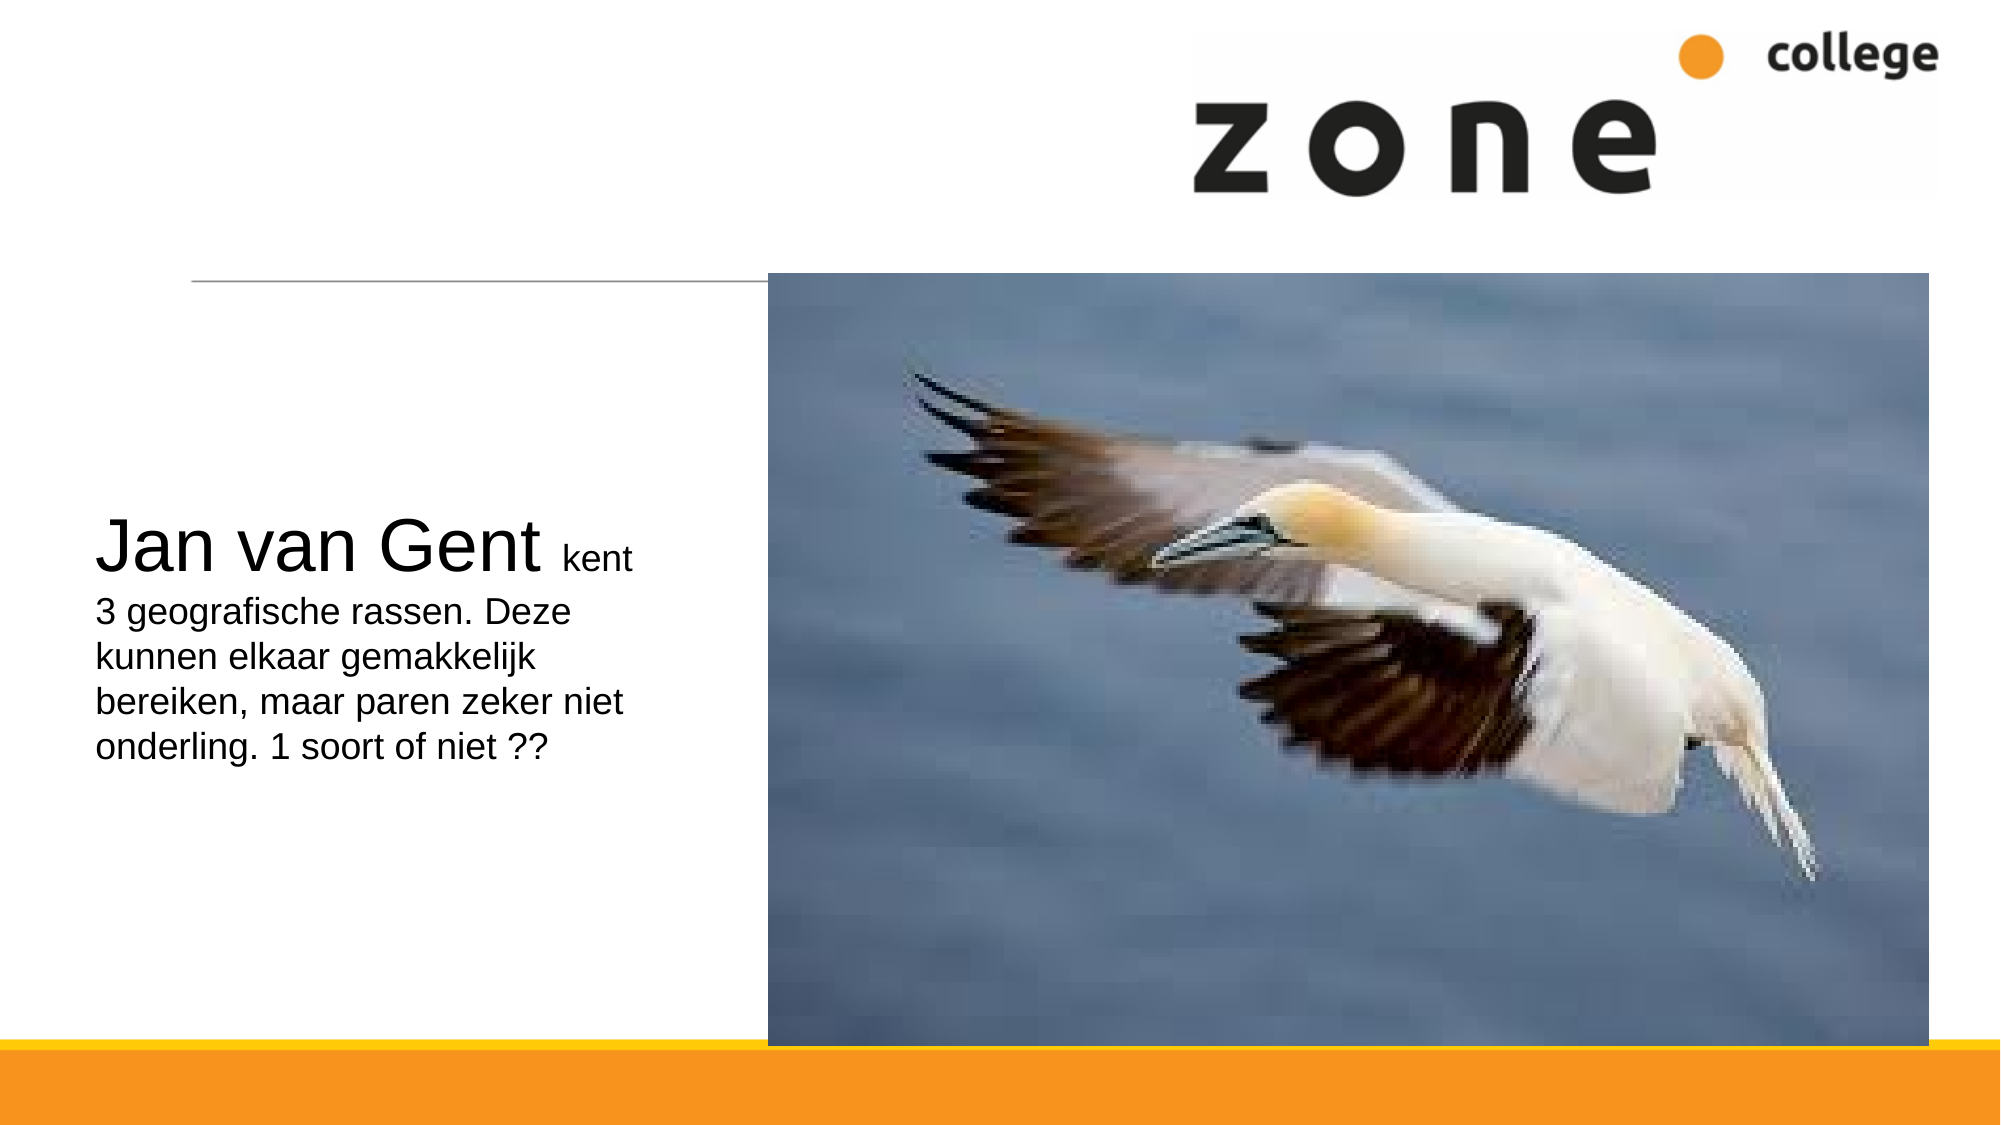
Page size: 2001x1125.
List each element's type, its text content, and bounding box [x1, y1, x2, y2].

picture [0, 0, 2001, 1125]
text_box Jan van Gent kent 3 geografische rassen. Deze kunnen elkaar gemakkelijk bereiken, maar paren zeker niet onderling. 1 soort of niet ?? [80, 489, 668, 775]
